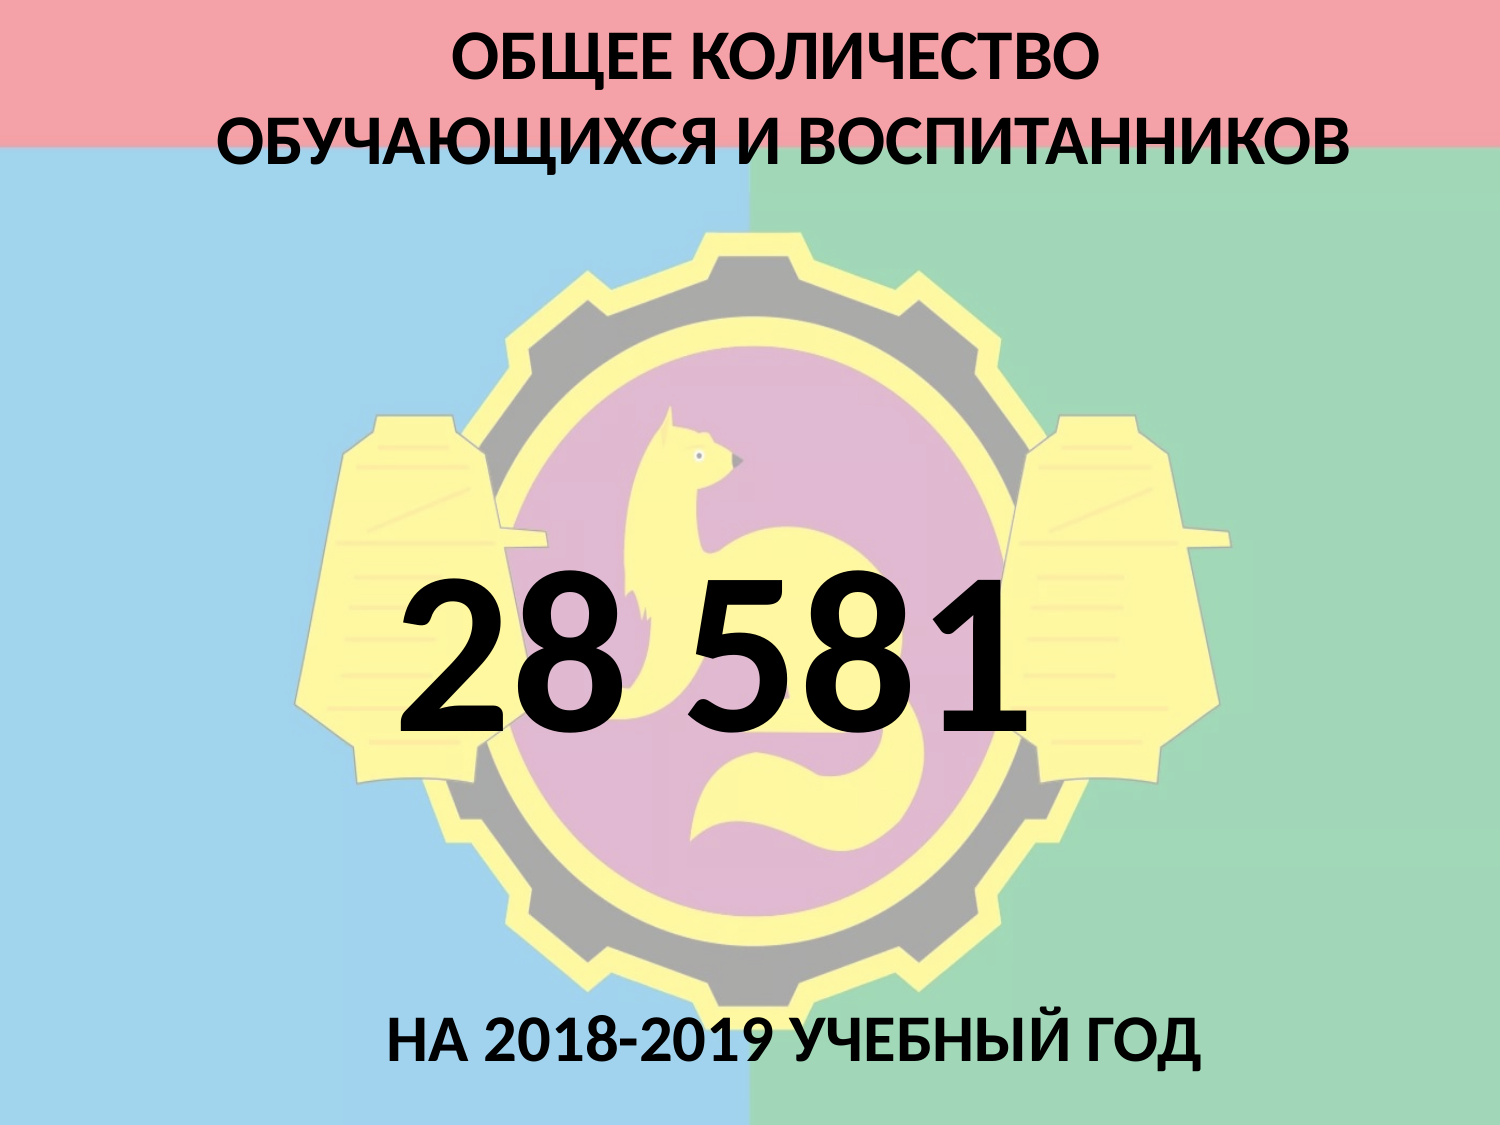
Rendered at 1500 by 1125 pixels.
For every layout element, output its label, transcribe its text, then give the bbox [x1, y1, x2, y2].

list 28 581 [348, 267, 1081, 799]
text_box НА 2018-2019 УЧЕБНЫЙ ГОД [159, 987, 1400, 1083]
title ОБЩЕЕ КОЛИЧЕСТВО ОБУЧАЮЩИХСЯ И ВОСПИТАННИКОВ [53, 0, 1500, 188]
